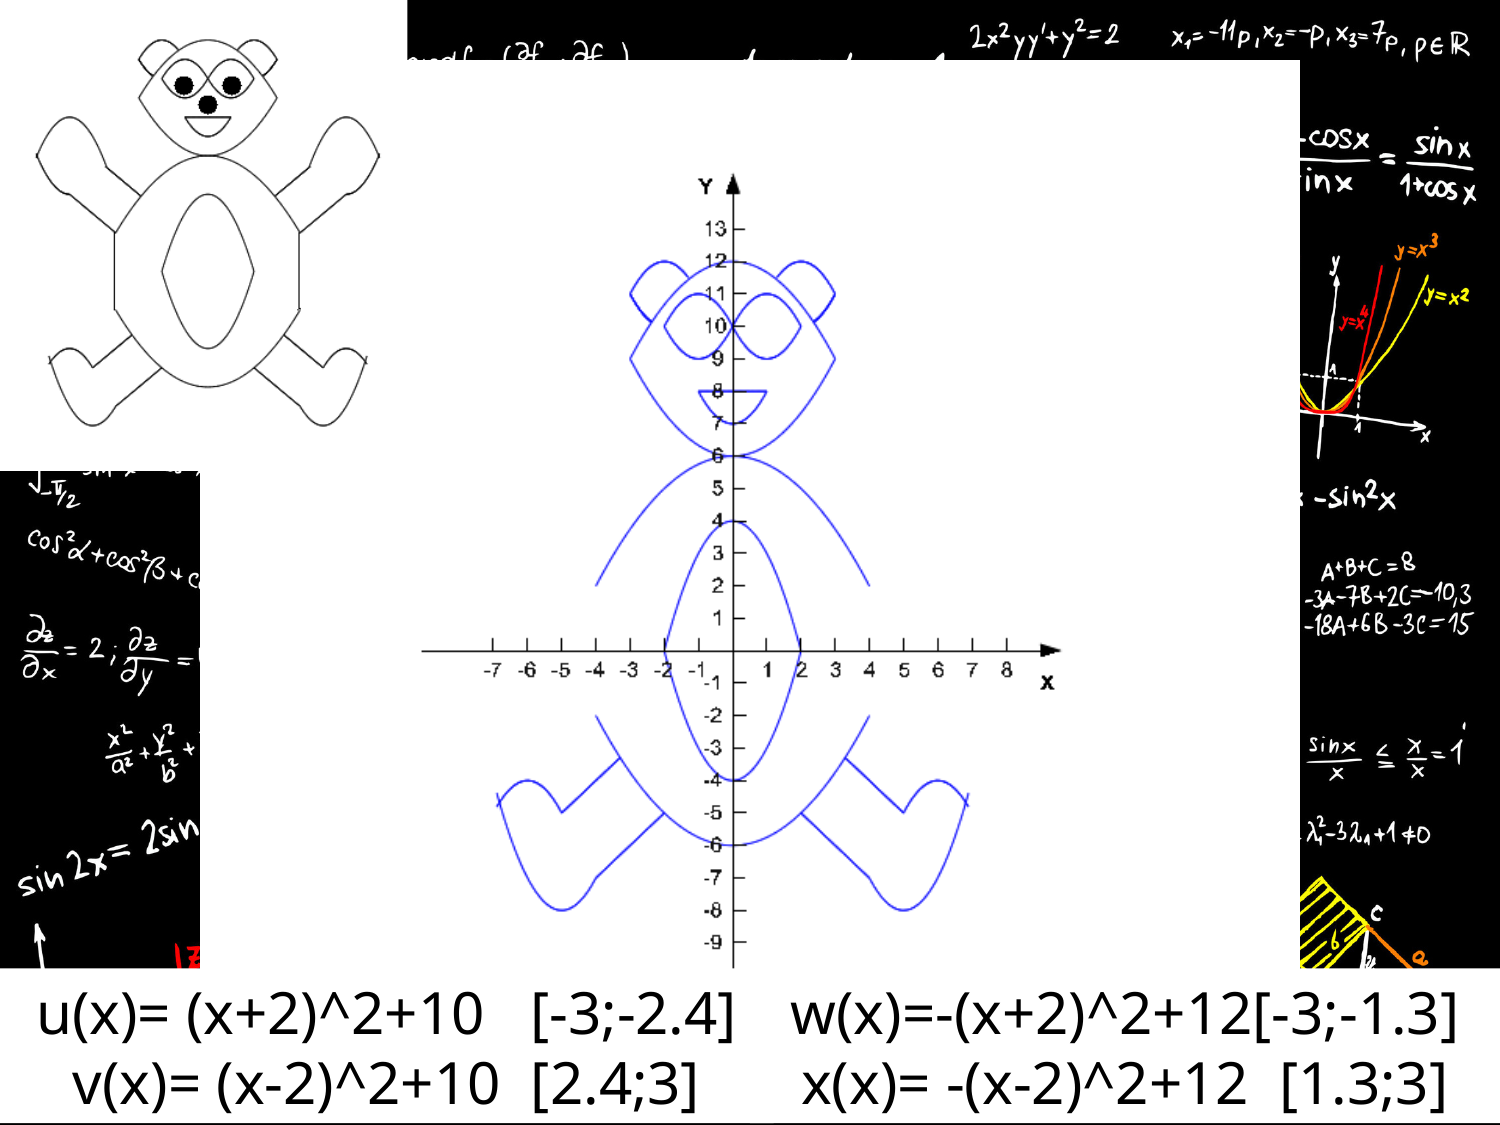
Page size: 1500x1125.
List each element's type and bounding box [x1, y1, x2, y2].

picture [0, 481, 194, 968]
text_box [0, 968, 1500, 1125]
picture [0, 0, 1500, 968]
